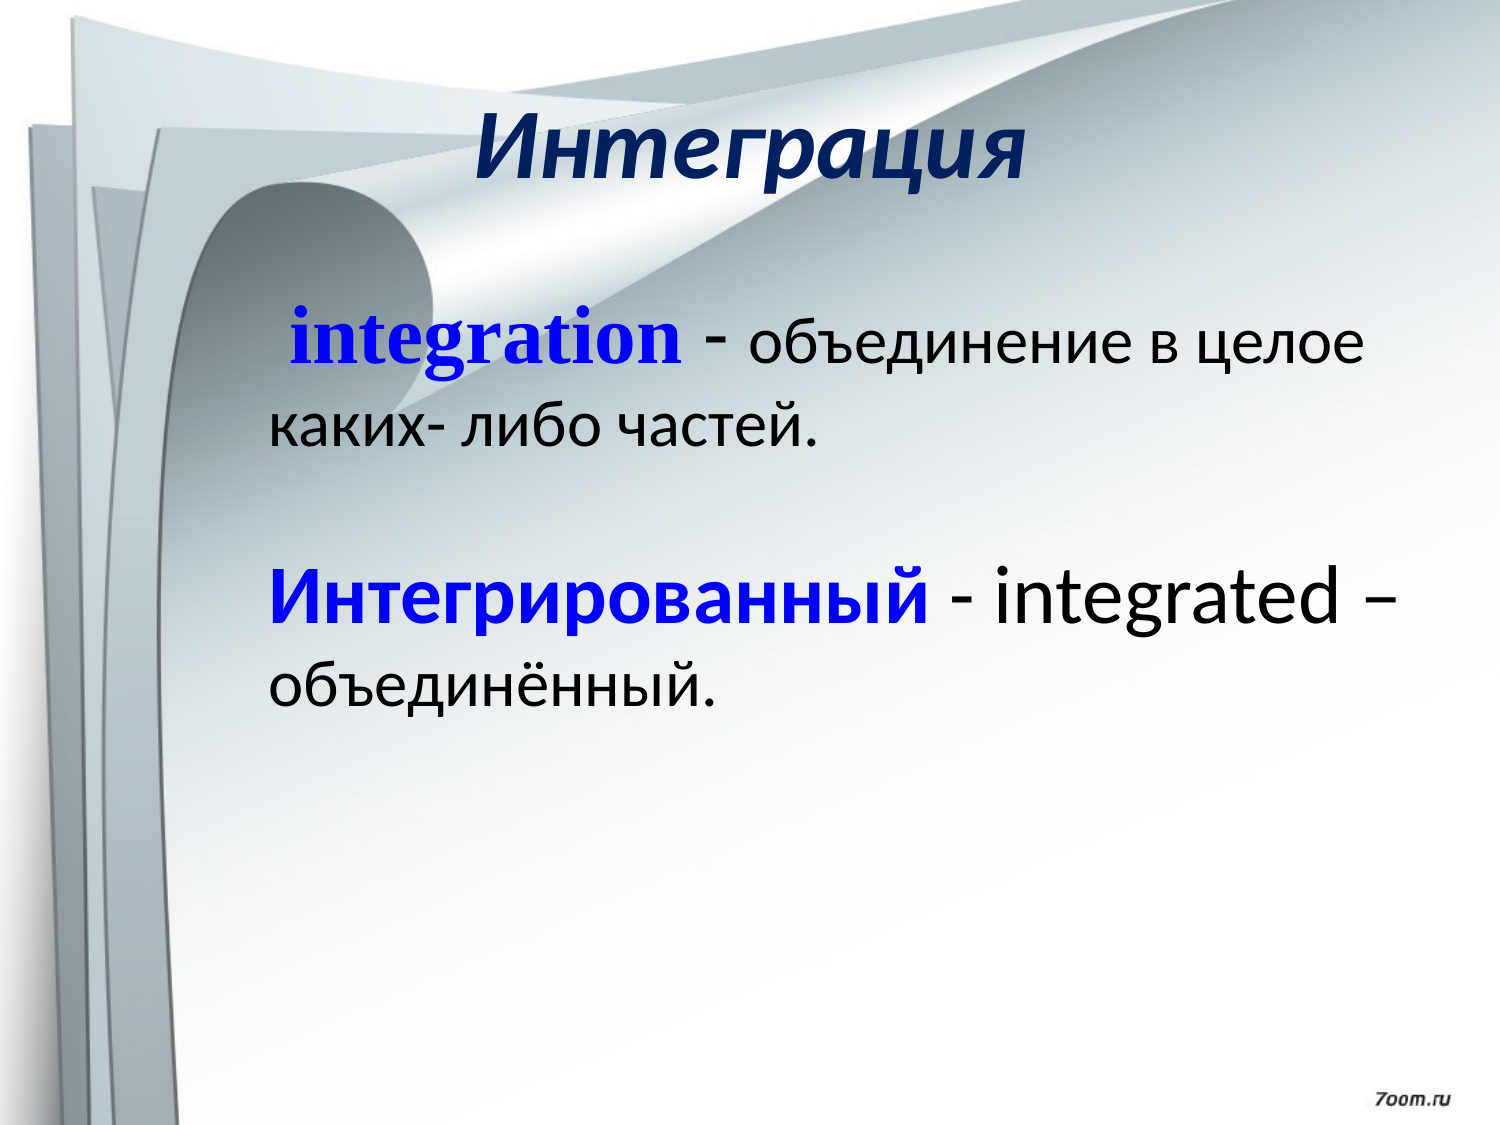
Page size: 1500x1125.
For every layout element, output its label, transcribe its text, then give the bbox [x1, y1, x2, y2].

title Интеграция [75, 45, 1425, 233]
text_box integration - объединение в целое каких- либо частей. Интегрированный - integrated – объединённый. [253, 172, 1500, 808]
picture [0, 0, 1500, 1125]
